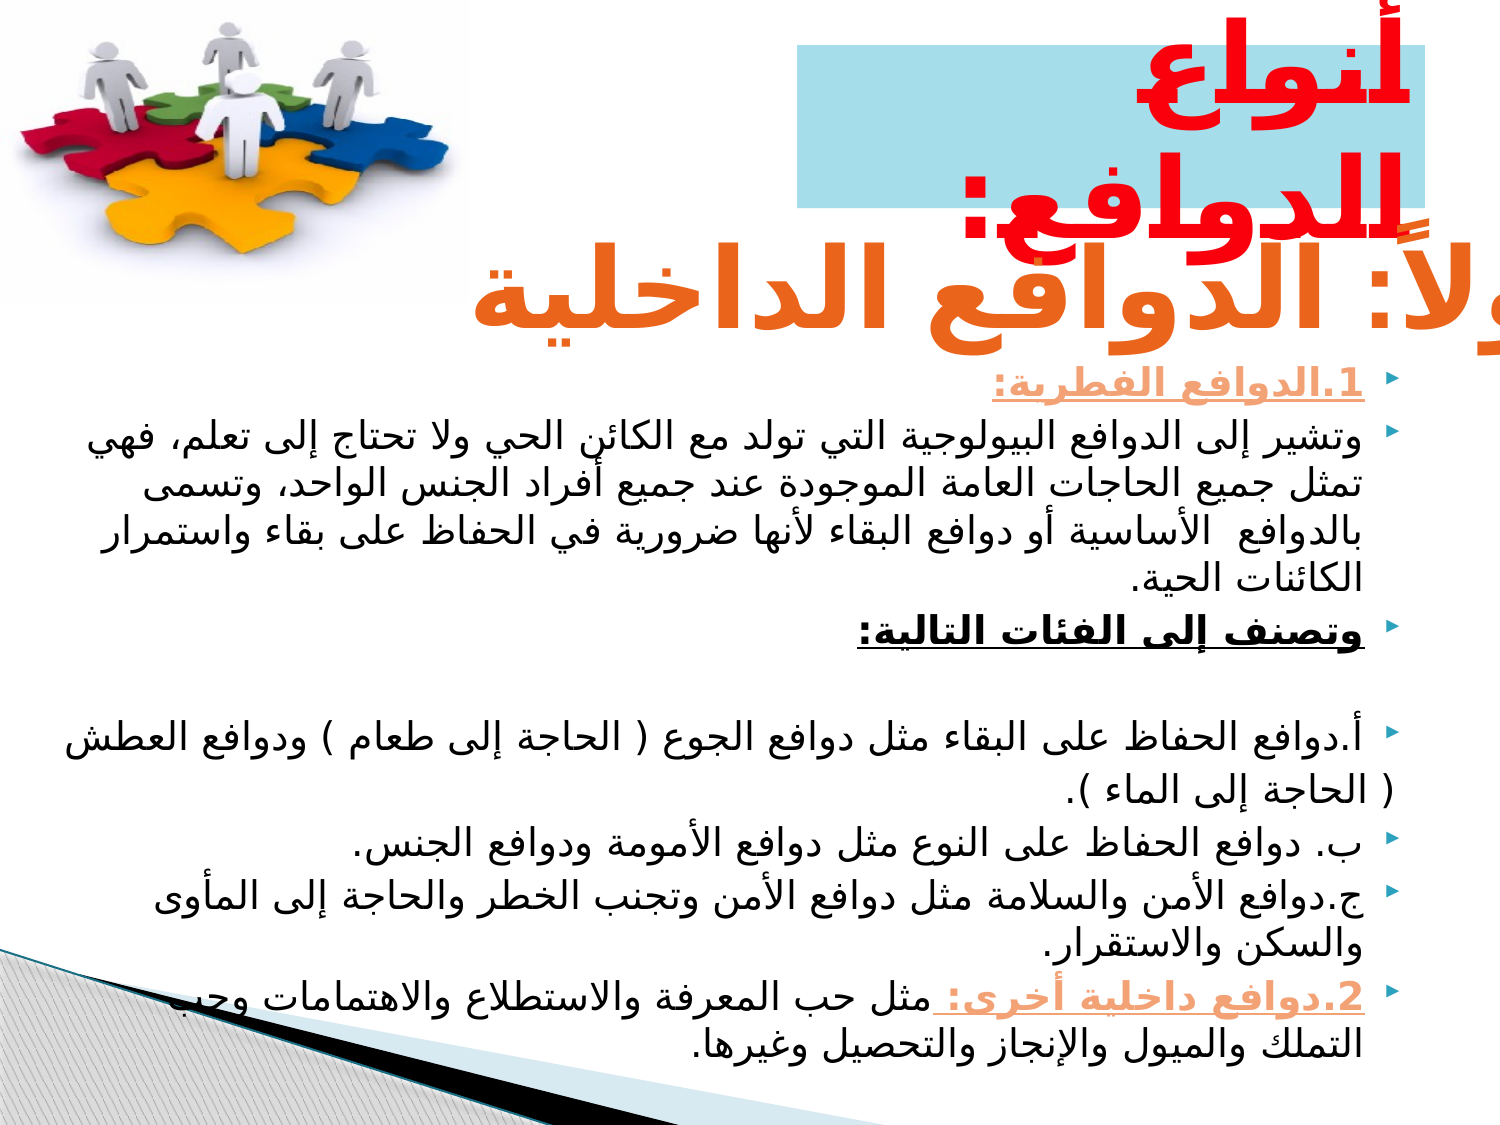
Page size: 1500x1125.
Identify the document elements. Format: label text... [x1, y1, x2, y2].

title أنواع الدوافع: [797, 45, 1425, 208]
list 1.الدوافع الفطرية: وتشير إلى الدوافع البيولوجية التي تولد مع الكائن الحي ولا تحتاج إلى تعلم، فهي تمثل جميع الحاجات العامة الموجودة عند جميع أفراد الجنس الواحد، وتسمى بالدوافع الأساسية أو دوافع البقاء لأنها ضرورية في الحفاظ على بقاء واستمرار الكائنات الحية. وتصنف إلى الفئات التالية: أ.دوافع الحفاظ على البقاء مثل دوافع الجوع ( الحاجة إلى طعام ) ودوافع العطش ( الحاجة إلى الماء ). ب. دوافع الحفاظ على النوع مثل دوافع الأمومة ودوافع الجنس. ج.دوافع الأمن والسلامة مثل دوافع الأمن وتجنب الخطر والحاجة إلى المأوى والسكن والاستقرار. 2.دوافع داخلية أخرى: مثل حب المعرفة والاستطلاع والاهتمامات وحب التملك والميول والإنجاز والتحصيل وغيرها. [41, 349, 1425, 1093]
picture [0, 0, 469, 303]
text_box أولاً: الدوافع الداخلية: [453, 208, 1500, 358]
